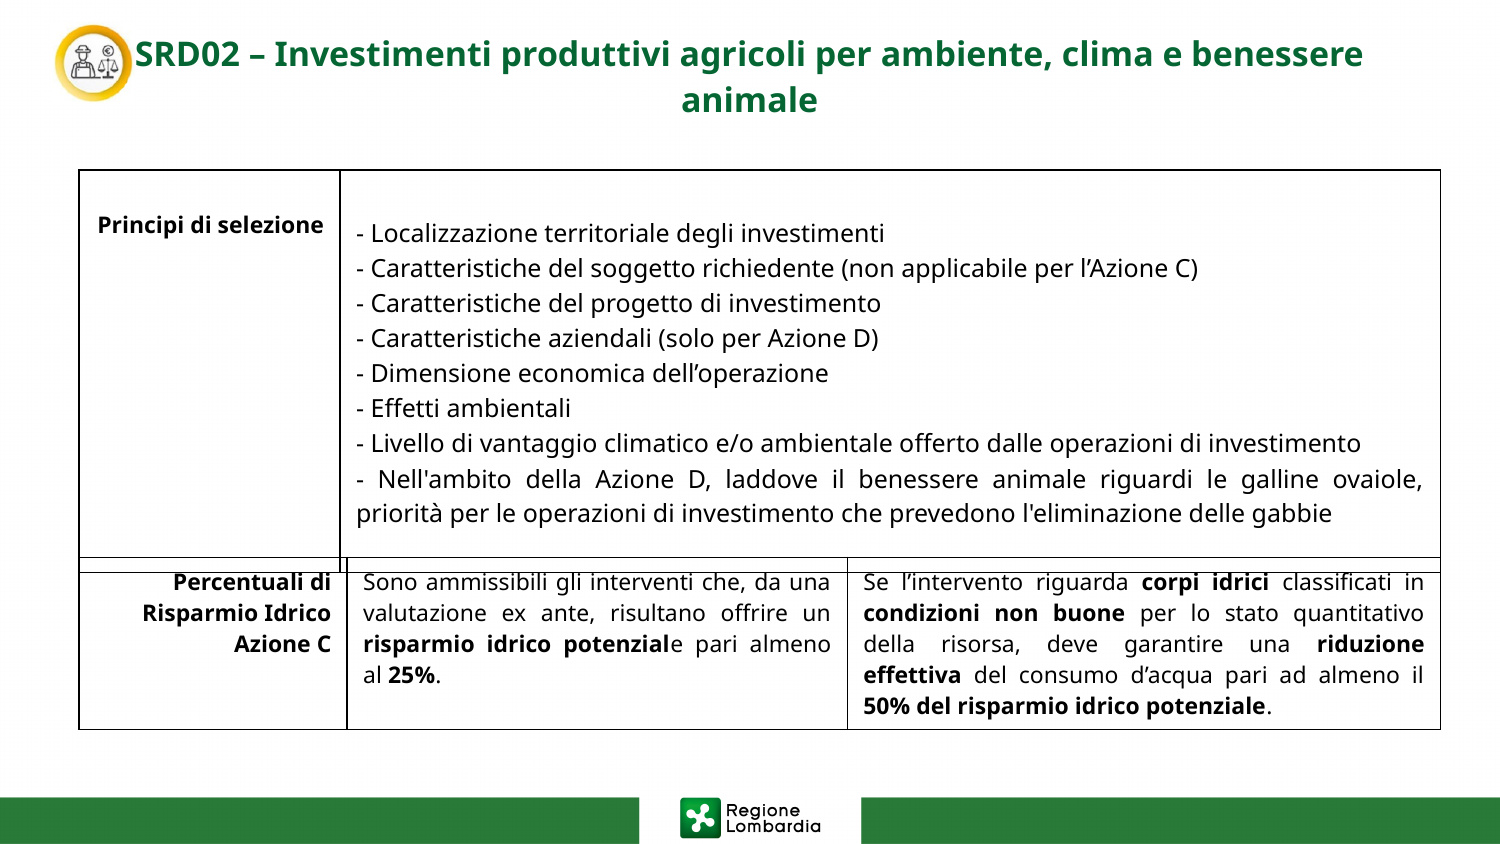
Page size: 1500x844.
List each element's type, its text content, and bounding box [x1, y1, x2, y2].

picture [0, 0, 1500, 844]
table_header Percentuali di Risparmio Idrico Azione C [80, 558, 346, 729]
table_header Sono ammissibili gli interventi che, da una valutazione ex ante, risultano offrire un risparmio idrico potenziale pari almeno al 25%. [348, 558, 847, 729]
table_header Principi di selezione [80, 171, 339, 557]
table_header - Localizzazione territoriale degli investimenti - Caratteristiche del soggetto richiedente (non applicabile per l’Azione C) - Caratteristiche del progetto di investimento - Caratteristiche aziendali (solo per Azione D) - Dimensione economica dell’operazione - Effetti ambientali - Livello di vantaggio climatico e/o ambientale offerto dalle operazioni di investimento - Nell'ambito della Azione D, laddove il benessere animale riguardi le galline ovaiole, priorità per le operazioni di investimento che prevedono l'eliminazione delle gabbie [341, 171, 1440, 557]
table_header Se l’intervento riguarda corpi idrici classificati in condizioni non buone per lo stato quantitativo della risorsa, deve garantire una riduzione effettiva del consumo d’acqua pari ad almeno il 50% del risparmio idrico potenziale. [848, 558, 1440, 729]
text_box SRD02 – Investimenti produttivi agricoli per ambiente, clima e benessere animale [112, 22, 1388, 131]
